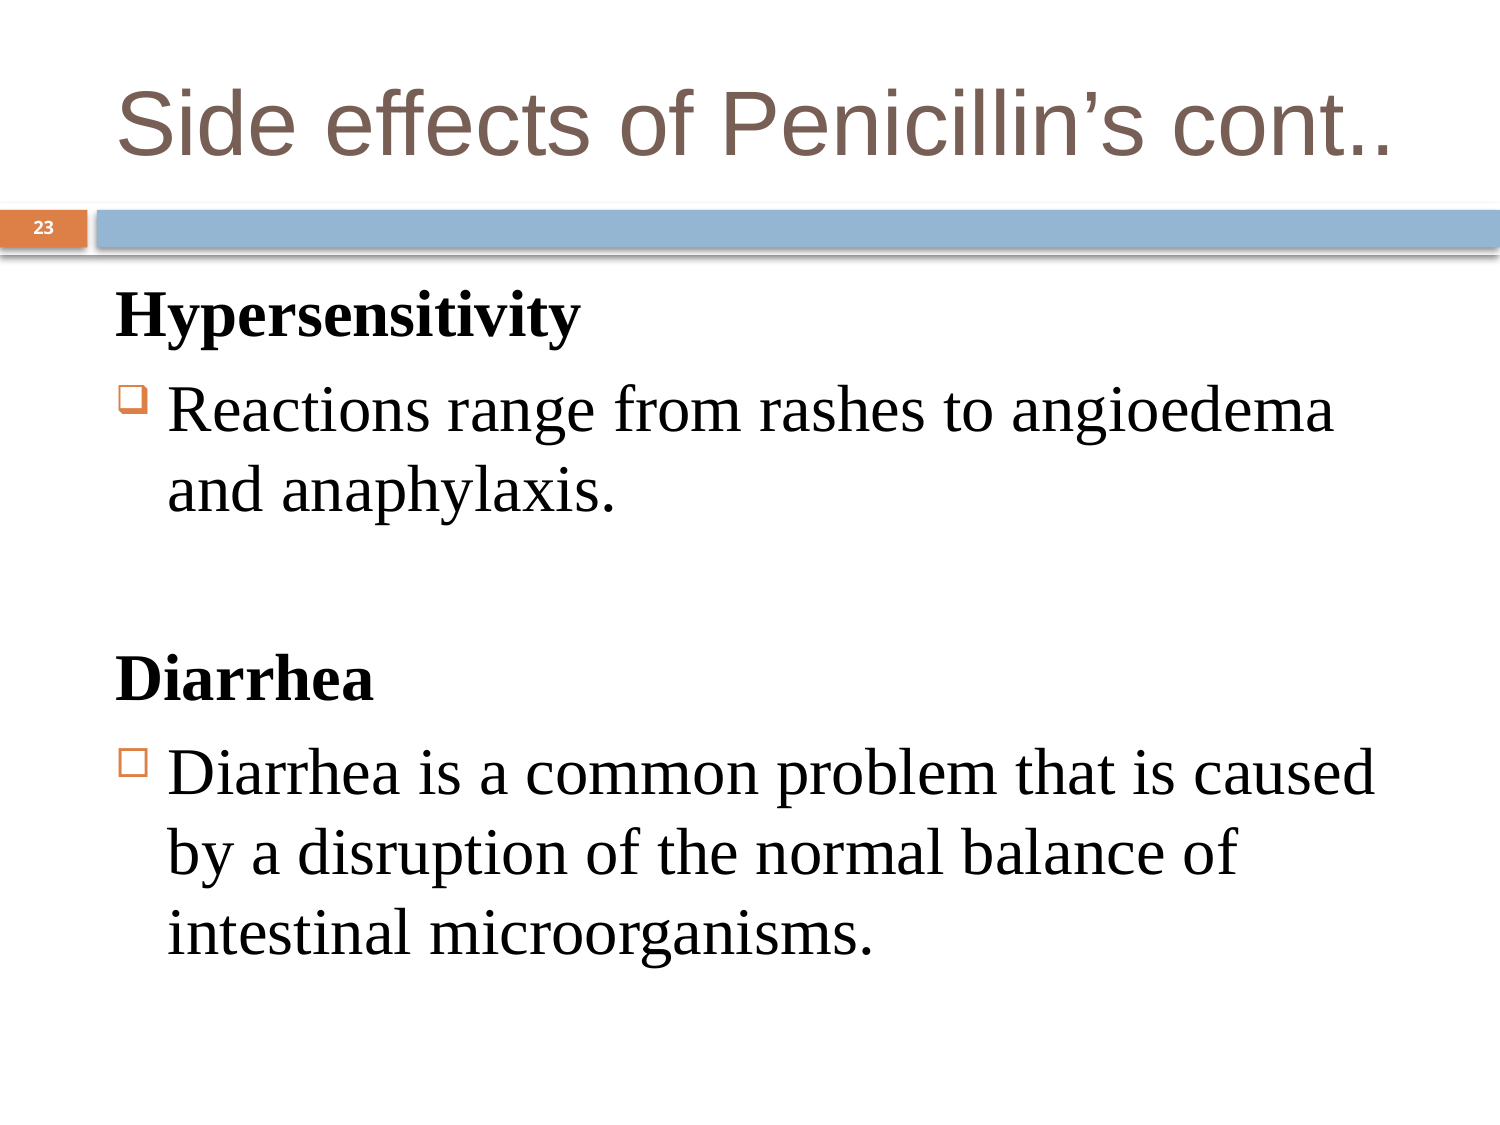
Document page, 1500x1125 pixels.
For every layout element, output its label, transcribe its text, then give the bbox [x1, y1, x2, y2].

list Hypersensitivity Reactions range from rashes to angioedema and anaphylaxis. Diarrhea Diarrhea is a common problem that is caused by a disruption of the normal balance of intestinal microorganisms. [100, 262, 1438, 1000]
title Side effects of Penicillin’s cont.. [100, 37, 1438, 200]
slide_number 23 [0, 208, 88, 249]
